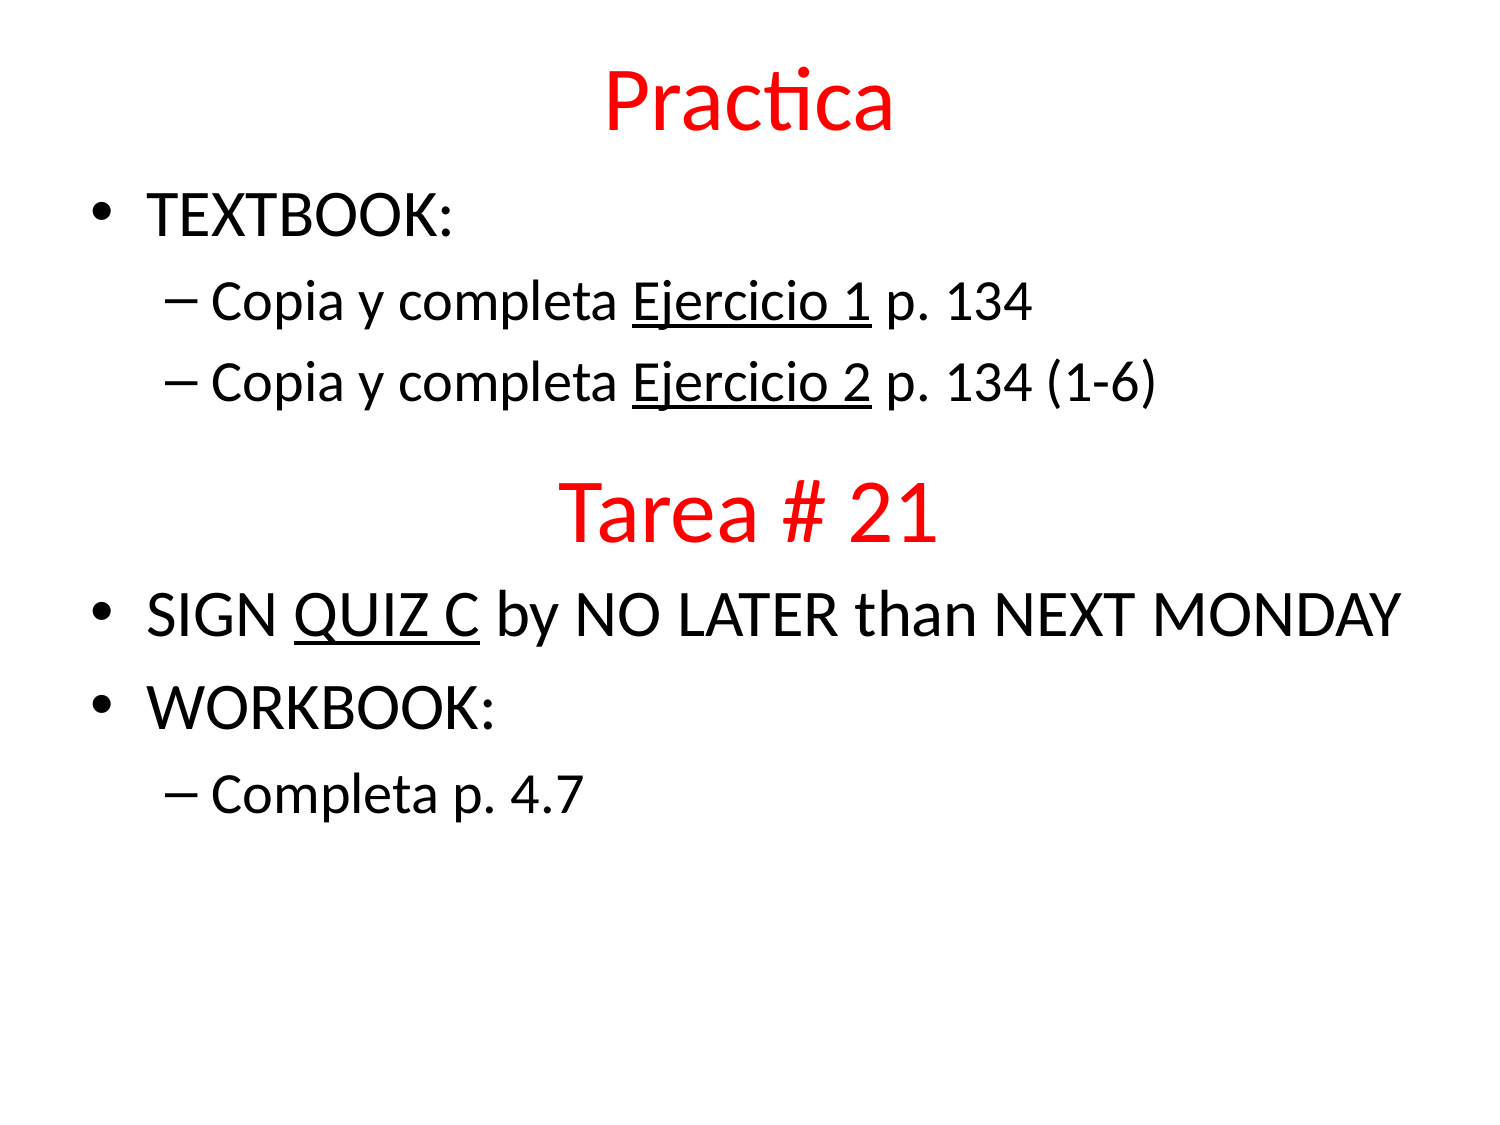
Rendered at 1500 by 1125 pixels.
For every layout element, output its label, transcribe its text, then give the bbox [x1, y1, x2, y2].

list TEXTBOOK: Copia y completa Ejercicio 1 p. 134 Copia y completa Ejercicio 2 p. 134 (1-6) [75, 162, 1425, 412]
text_box Tarea # 21 [74, 412, 1425, 562]
text_box SIGN QUIZ C by NO LATER than NEXT MONDAY WORKBOOK: Completa p. 4.7 [74, 562, 1438, 1125]
title Practica [75, 0, 1425, 162]
